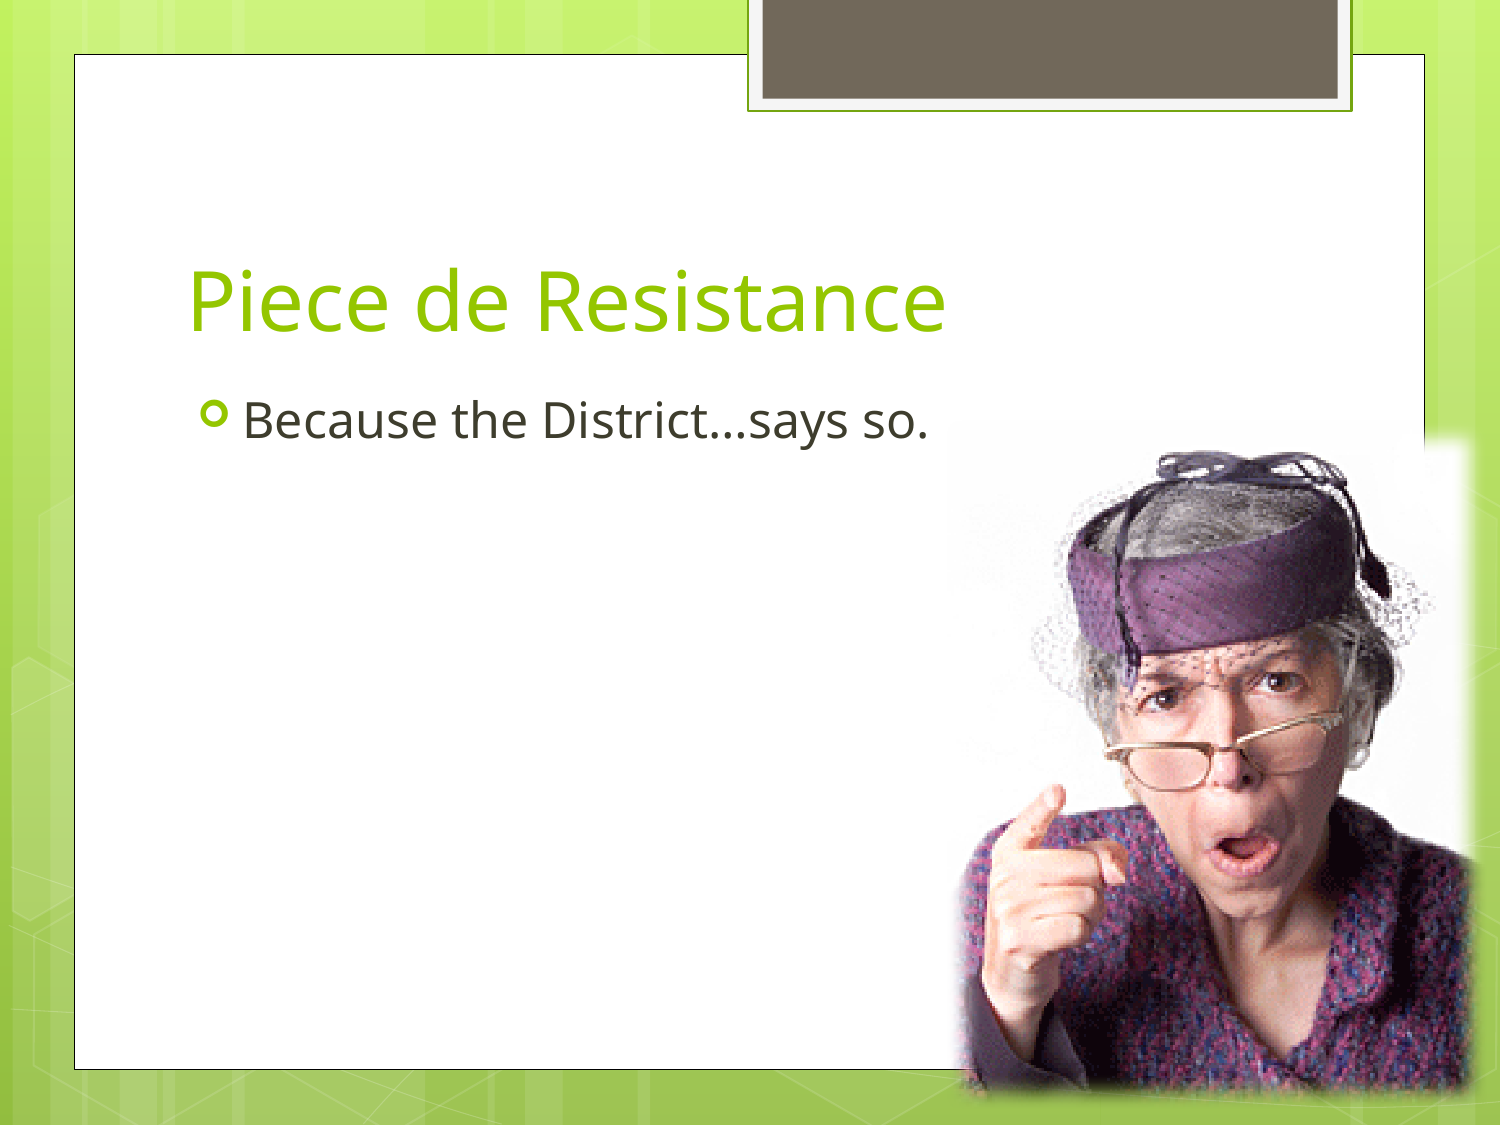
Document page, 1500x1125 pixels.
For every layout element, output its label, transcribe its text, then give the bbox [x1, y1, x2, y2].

list Because the District…says so. [171, 381, 1283, 957]
picture [946, 419, 1488, 1109]
title Piece de Resistance [171, 168, 1324, 357]
